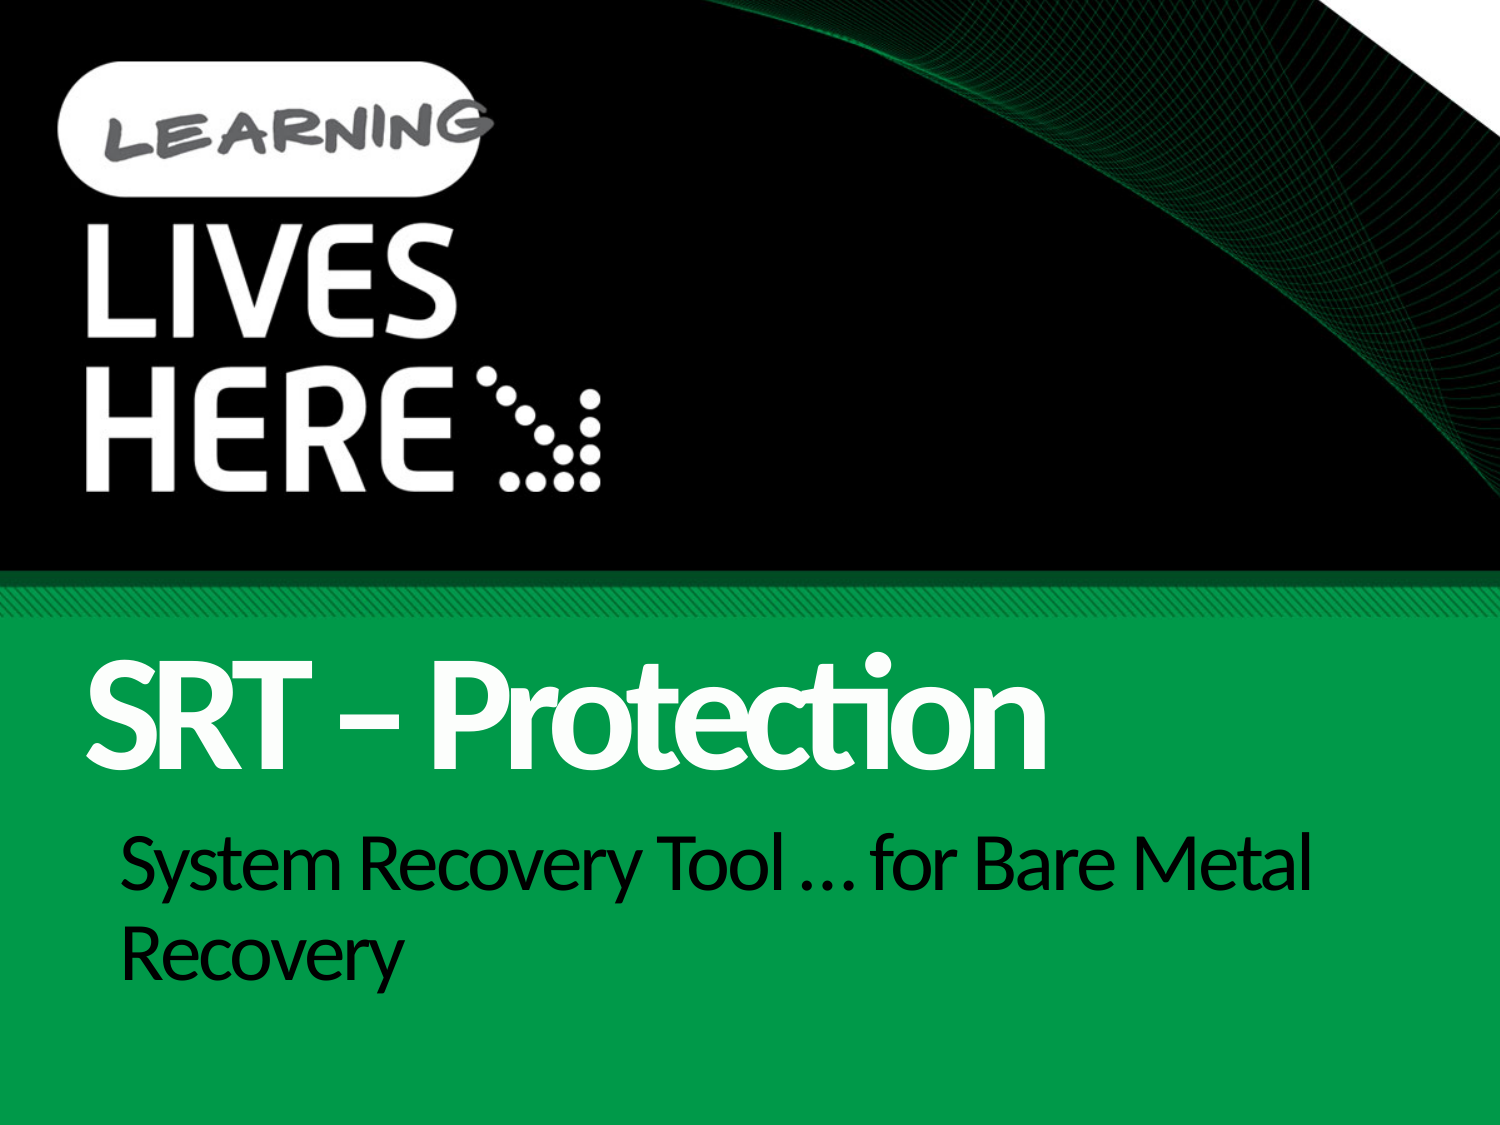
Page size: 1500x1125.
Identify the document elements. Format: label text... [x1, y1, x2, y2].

list SRT – Protection [83, 625, 1344, 800]
picture [0, 0, 1500, 1125]
title System Recovery Tool … for Bare Metal Recovery [119, 818, 1375, 943]
